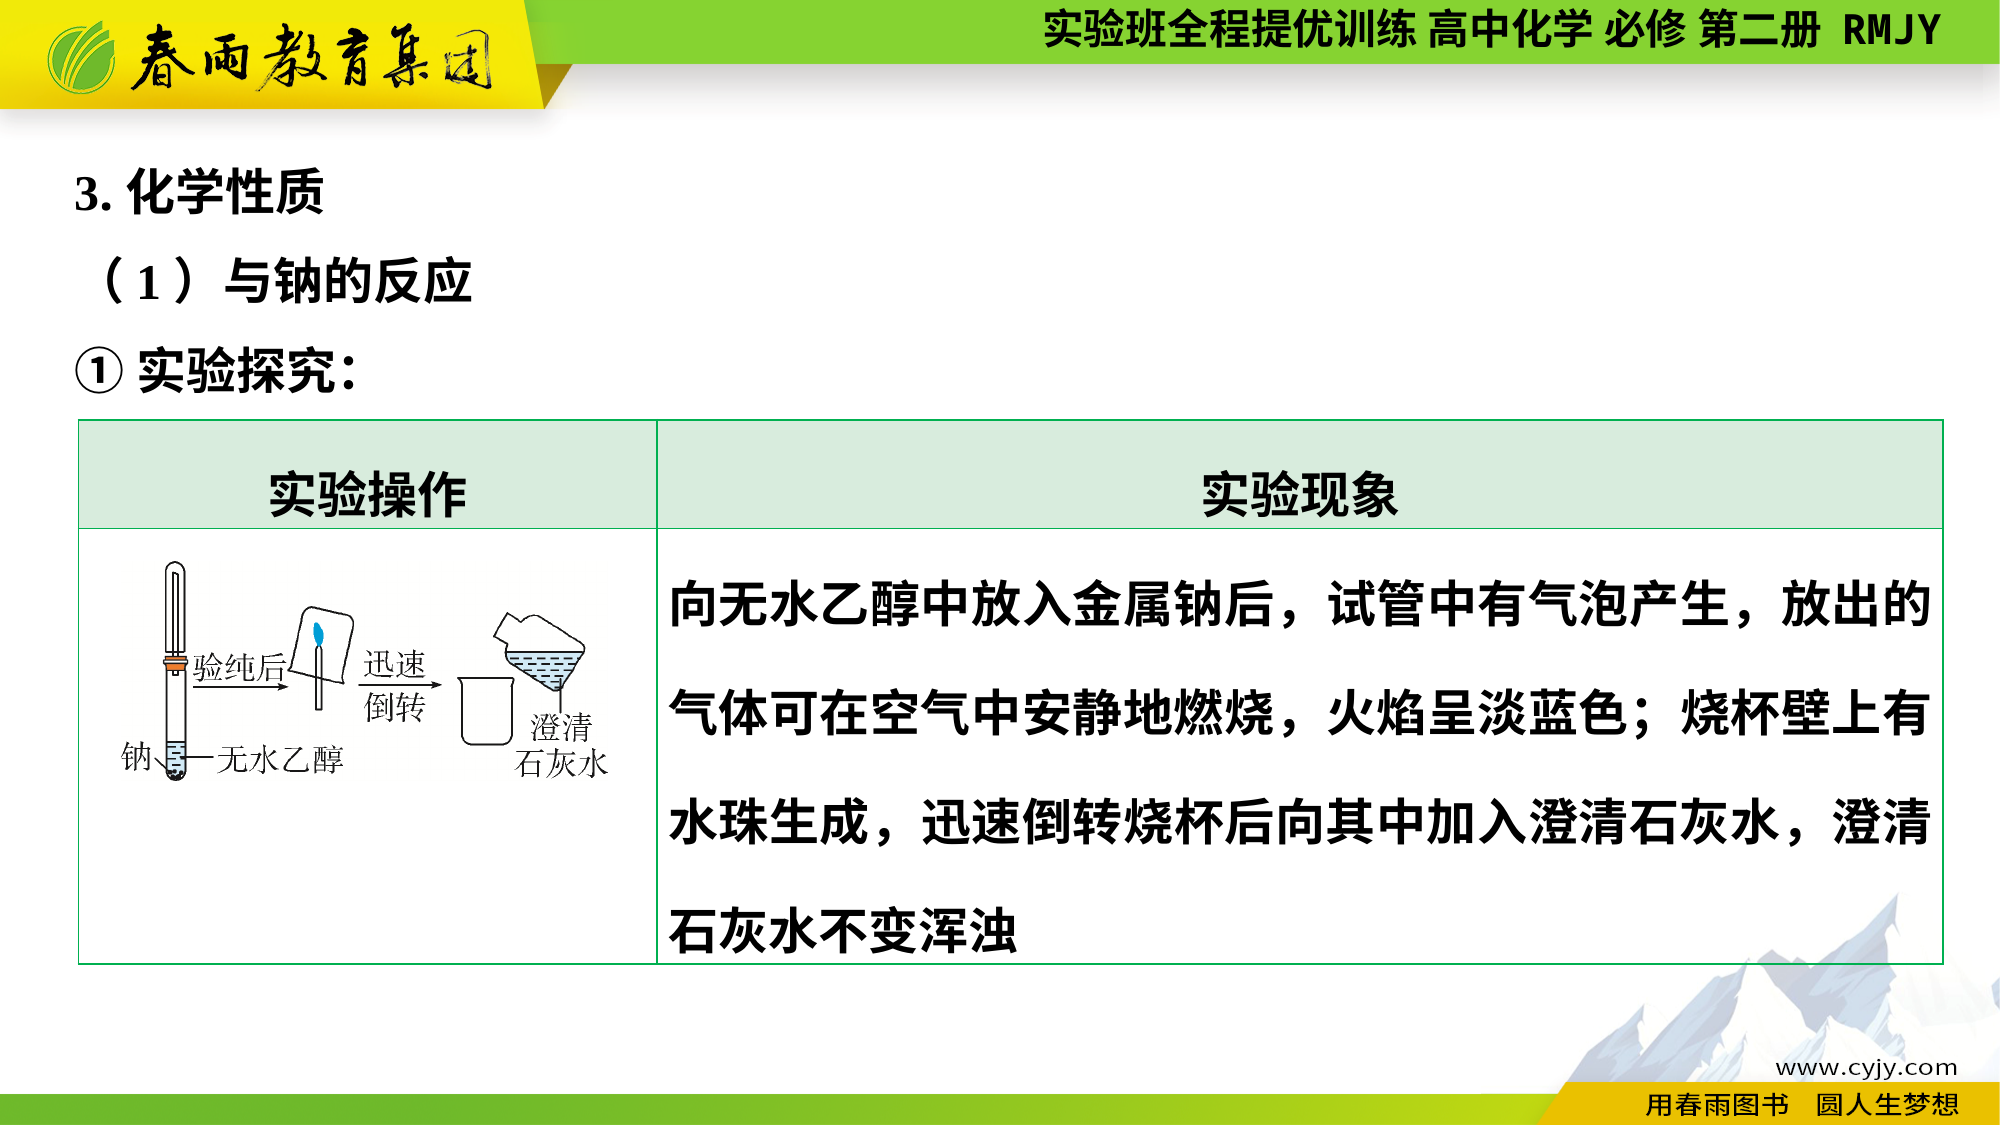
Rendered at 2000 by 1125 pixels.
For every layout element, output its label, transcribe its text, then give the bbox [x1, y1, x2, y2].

table_cell 向无水乙醇中放入金属钠后，试管中有气泡产生，放出的气体可在空气中安静地燃烧，火焰呈淡蓝色；烧杯壁上有水珠生成，迅速倒转烧杯后向其中加入澄清石灰水，澄清石灰水不变浑浊 [658, 529, 1942, 963]
table_header 实验现象 [658, 421, 1942, 528]
picture [0, 0, 2000, 1125]
list 3.化学性质 （1）与钠的反应 ①实验探究： [59, 122, 1944, 411]
table_cell [79, 529, 656, 963]
table_header 实验操作 [79, 421, 656, 528]
